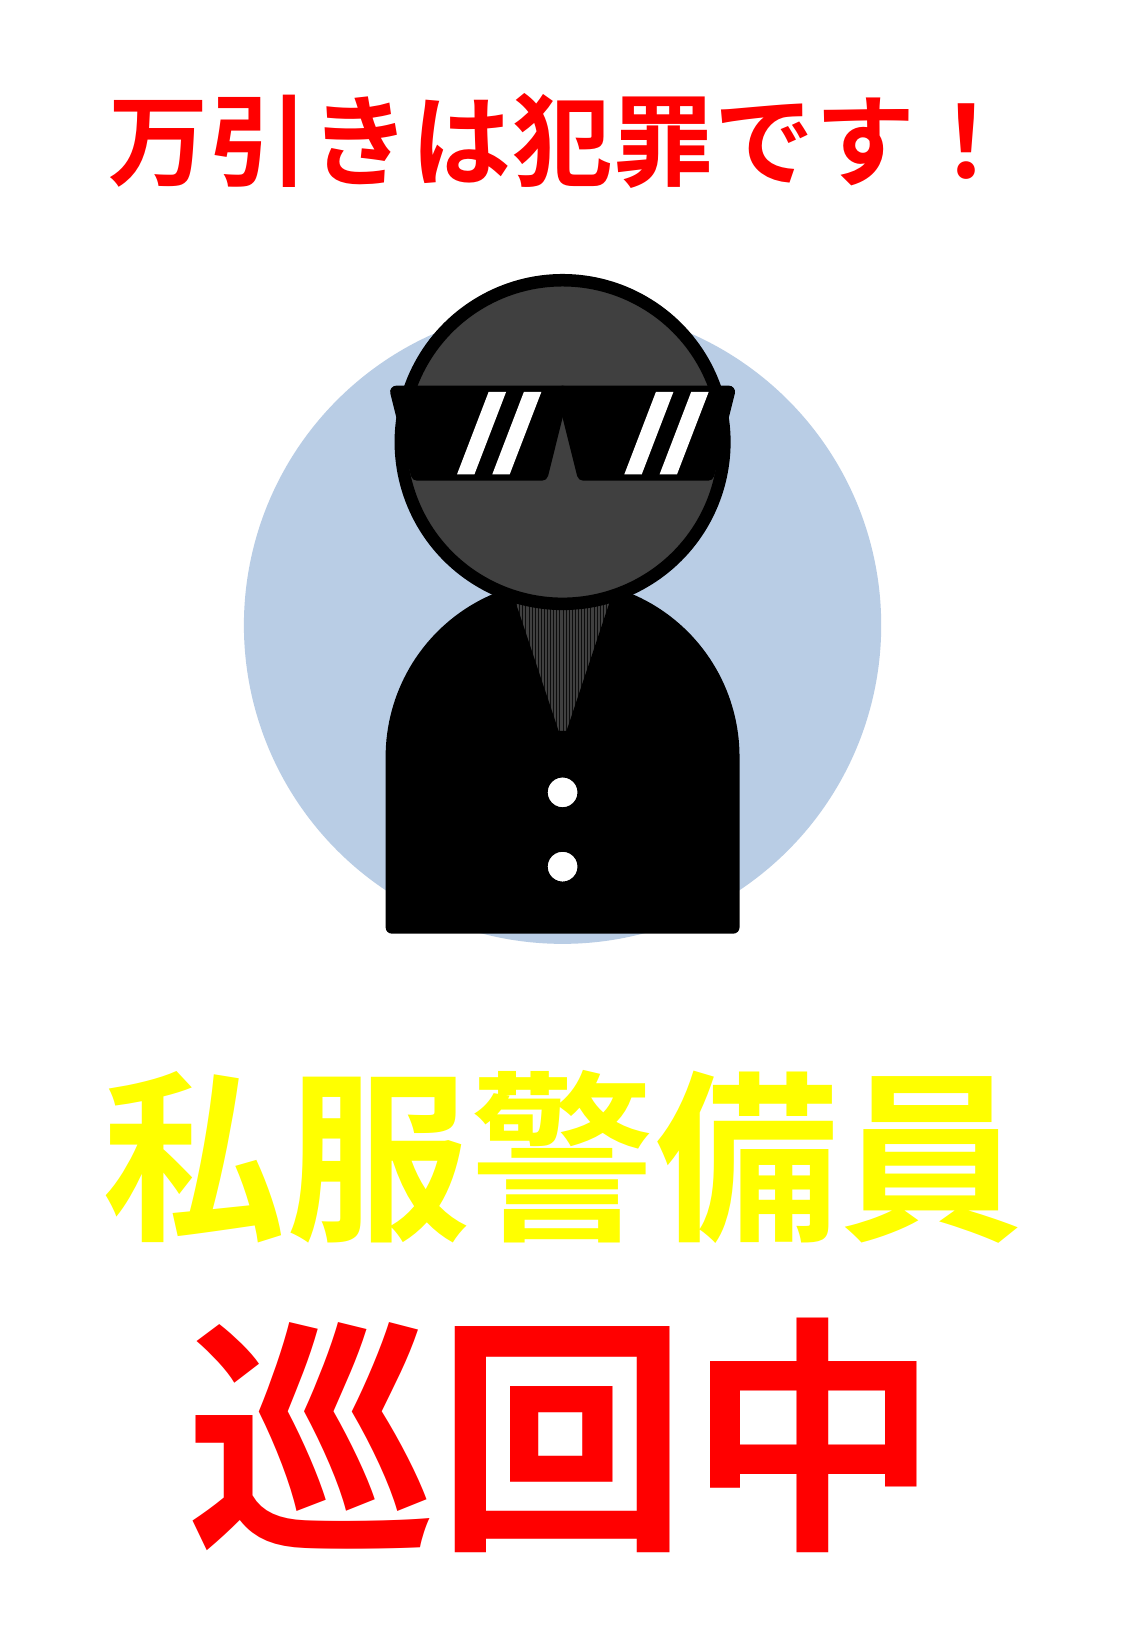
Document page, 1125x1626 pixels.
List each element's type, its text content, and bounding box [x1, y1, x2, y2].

text_box 万引きは犯罪です！ [1, 71, 1125, 207]
text_box 巡回中 [1, 1272, 1125, 1588]
text_box 私服警備員 [1, 1036, 1125, 1271]
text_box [243, 279, 882, 945]
